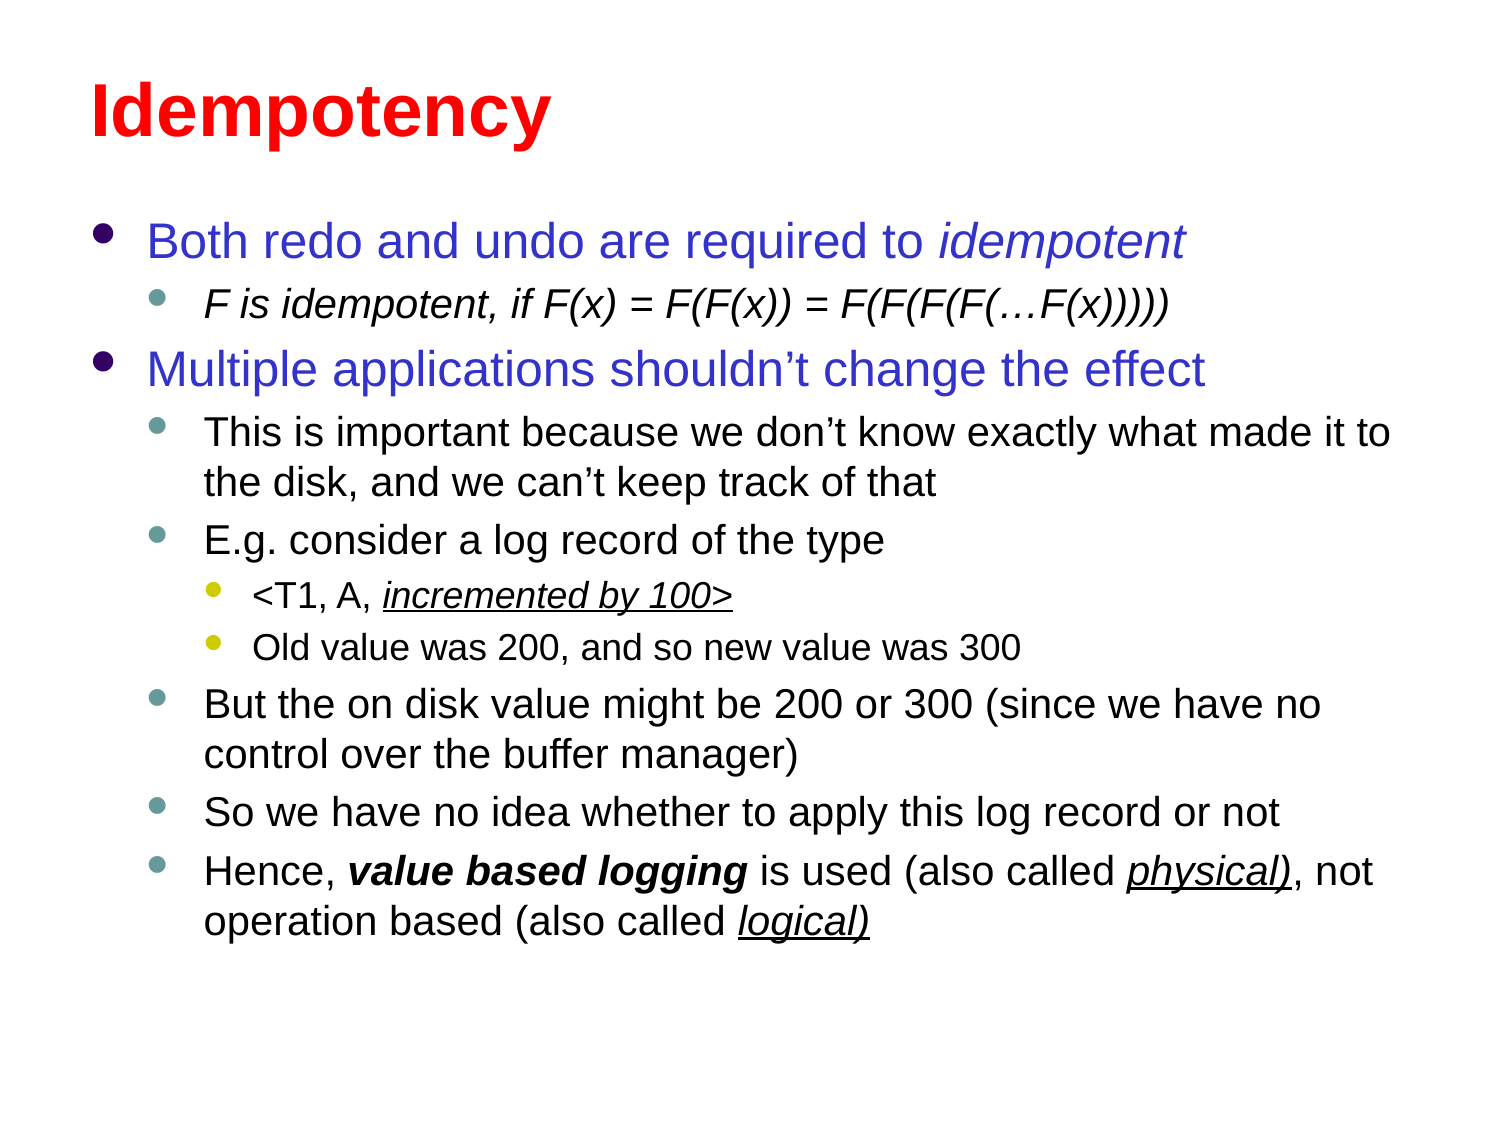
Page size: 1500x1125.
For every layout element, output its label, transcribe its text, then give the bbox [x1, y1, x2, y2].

list Both redo and undo are required to idempotent F is idempotent, if F(x) = F(F(x)) = F(F(F(F(…F(x))))) Multiple applications shouldn’t change the effect This is important because we don’t know exactly what made it to the disk, and we can’t keep track of that E.g. consider a log record of the type <T1, A, incremented by 100> Old value was 200, and so new value was 300 But the on disk value might be 200 or 300 (since we have no control over the buffer manager) So we have no idea whether to apply this log record or not Hence, value based logging is used (also called physical), not operation based (also called logical) [74, 200, 1426, 863]
title Idempotency [74, 19, 1313, 160]
